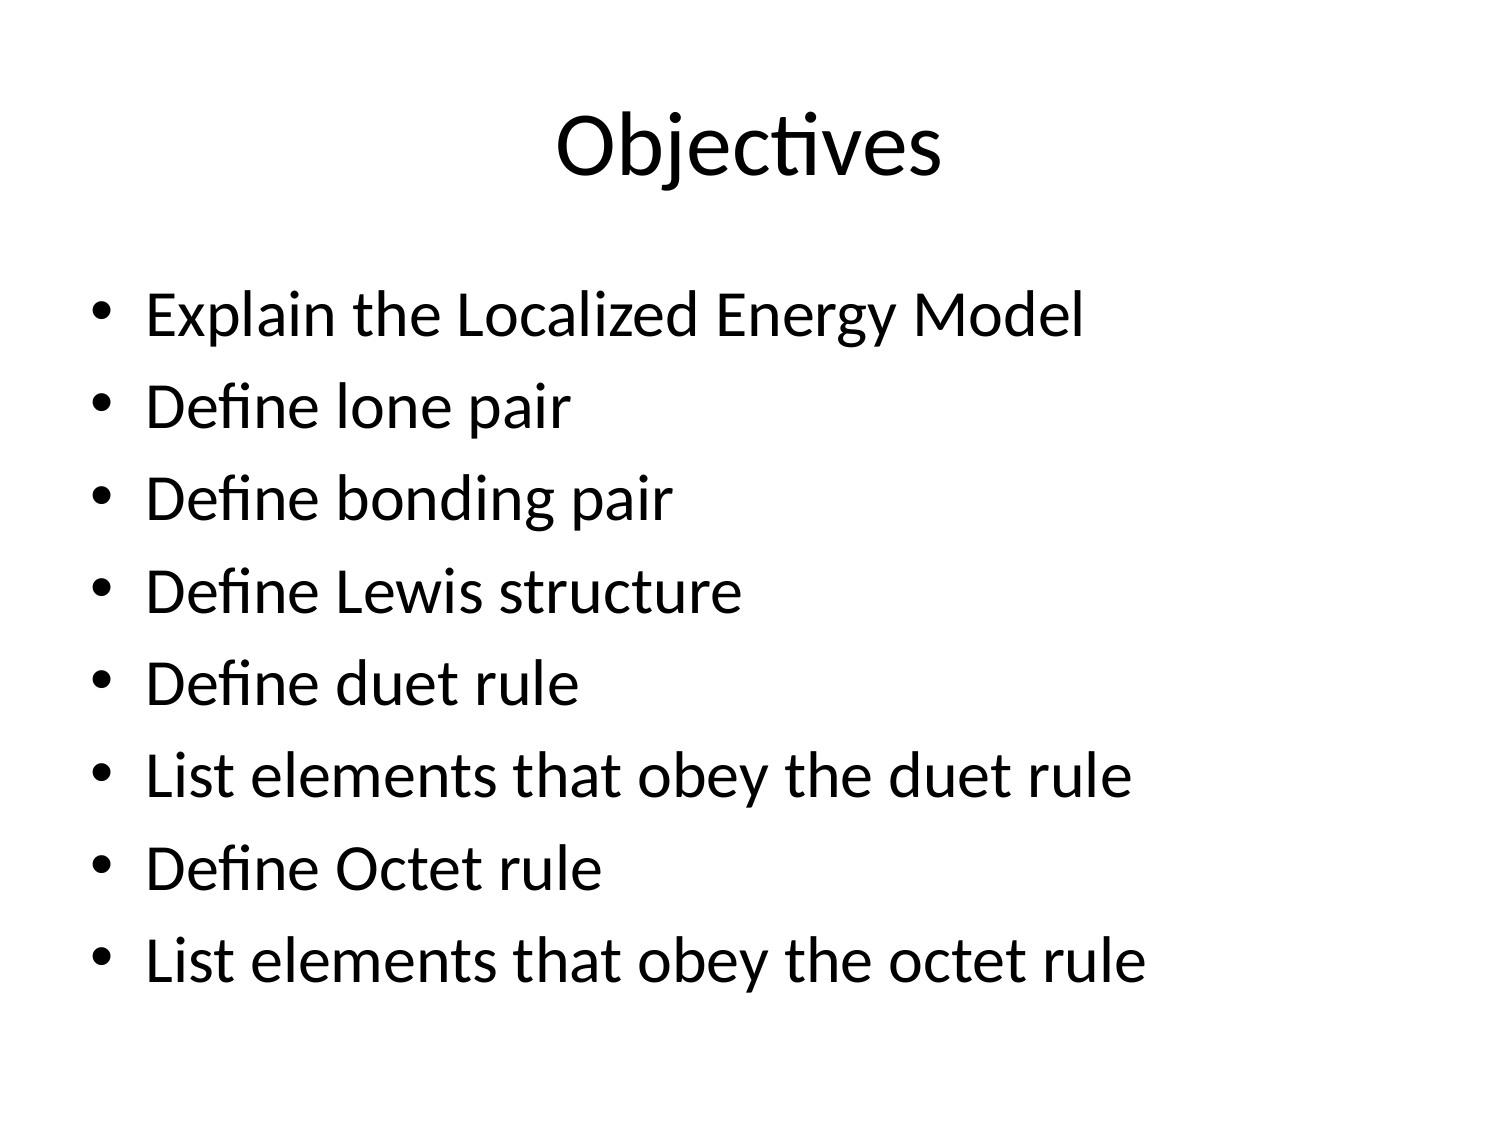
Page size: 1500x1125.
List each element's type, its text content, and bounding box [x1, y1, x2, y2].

list Explain the Localized Energy Model Define lone pair Define bonding pair Define Lewis structure Define duet rule List elements that obey the duet rule Define Octet rule List elements that obey the octet rule [75, 262, 1425, 1005]
title Objectives [75, 45, 1425, 233]
